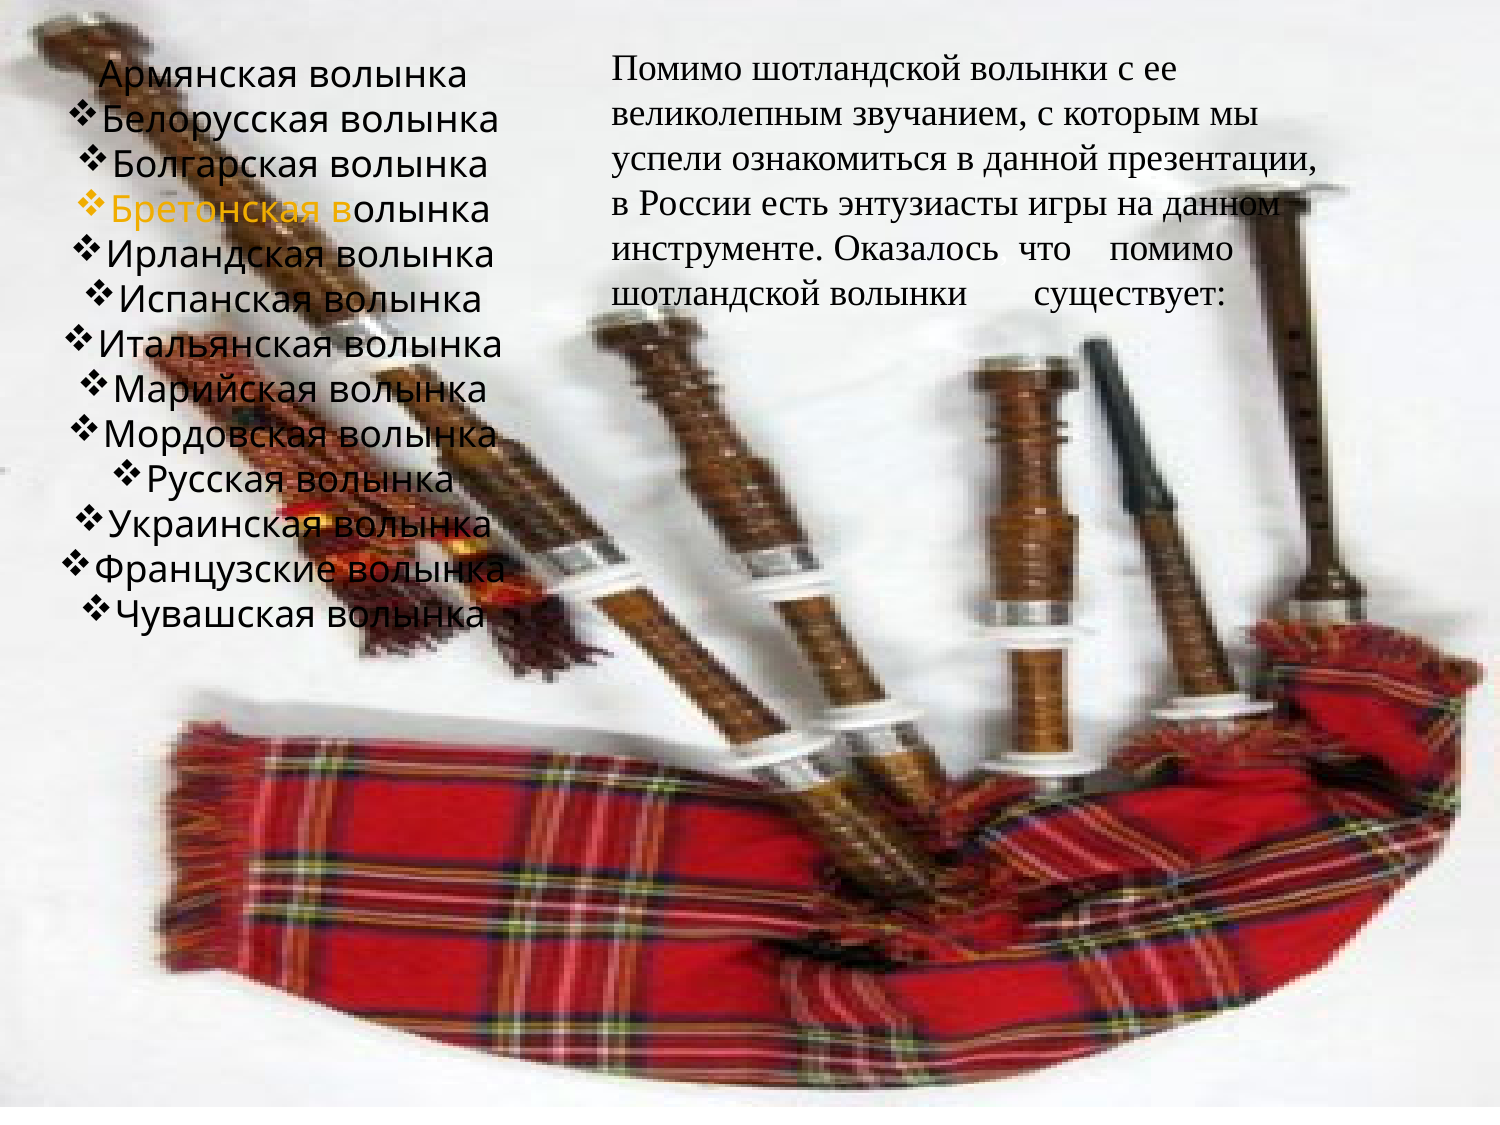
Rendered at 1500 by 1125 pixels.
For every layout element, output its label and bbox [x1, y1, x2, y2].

list [0, 0, 1500, 1107]
